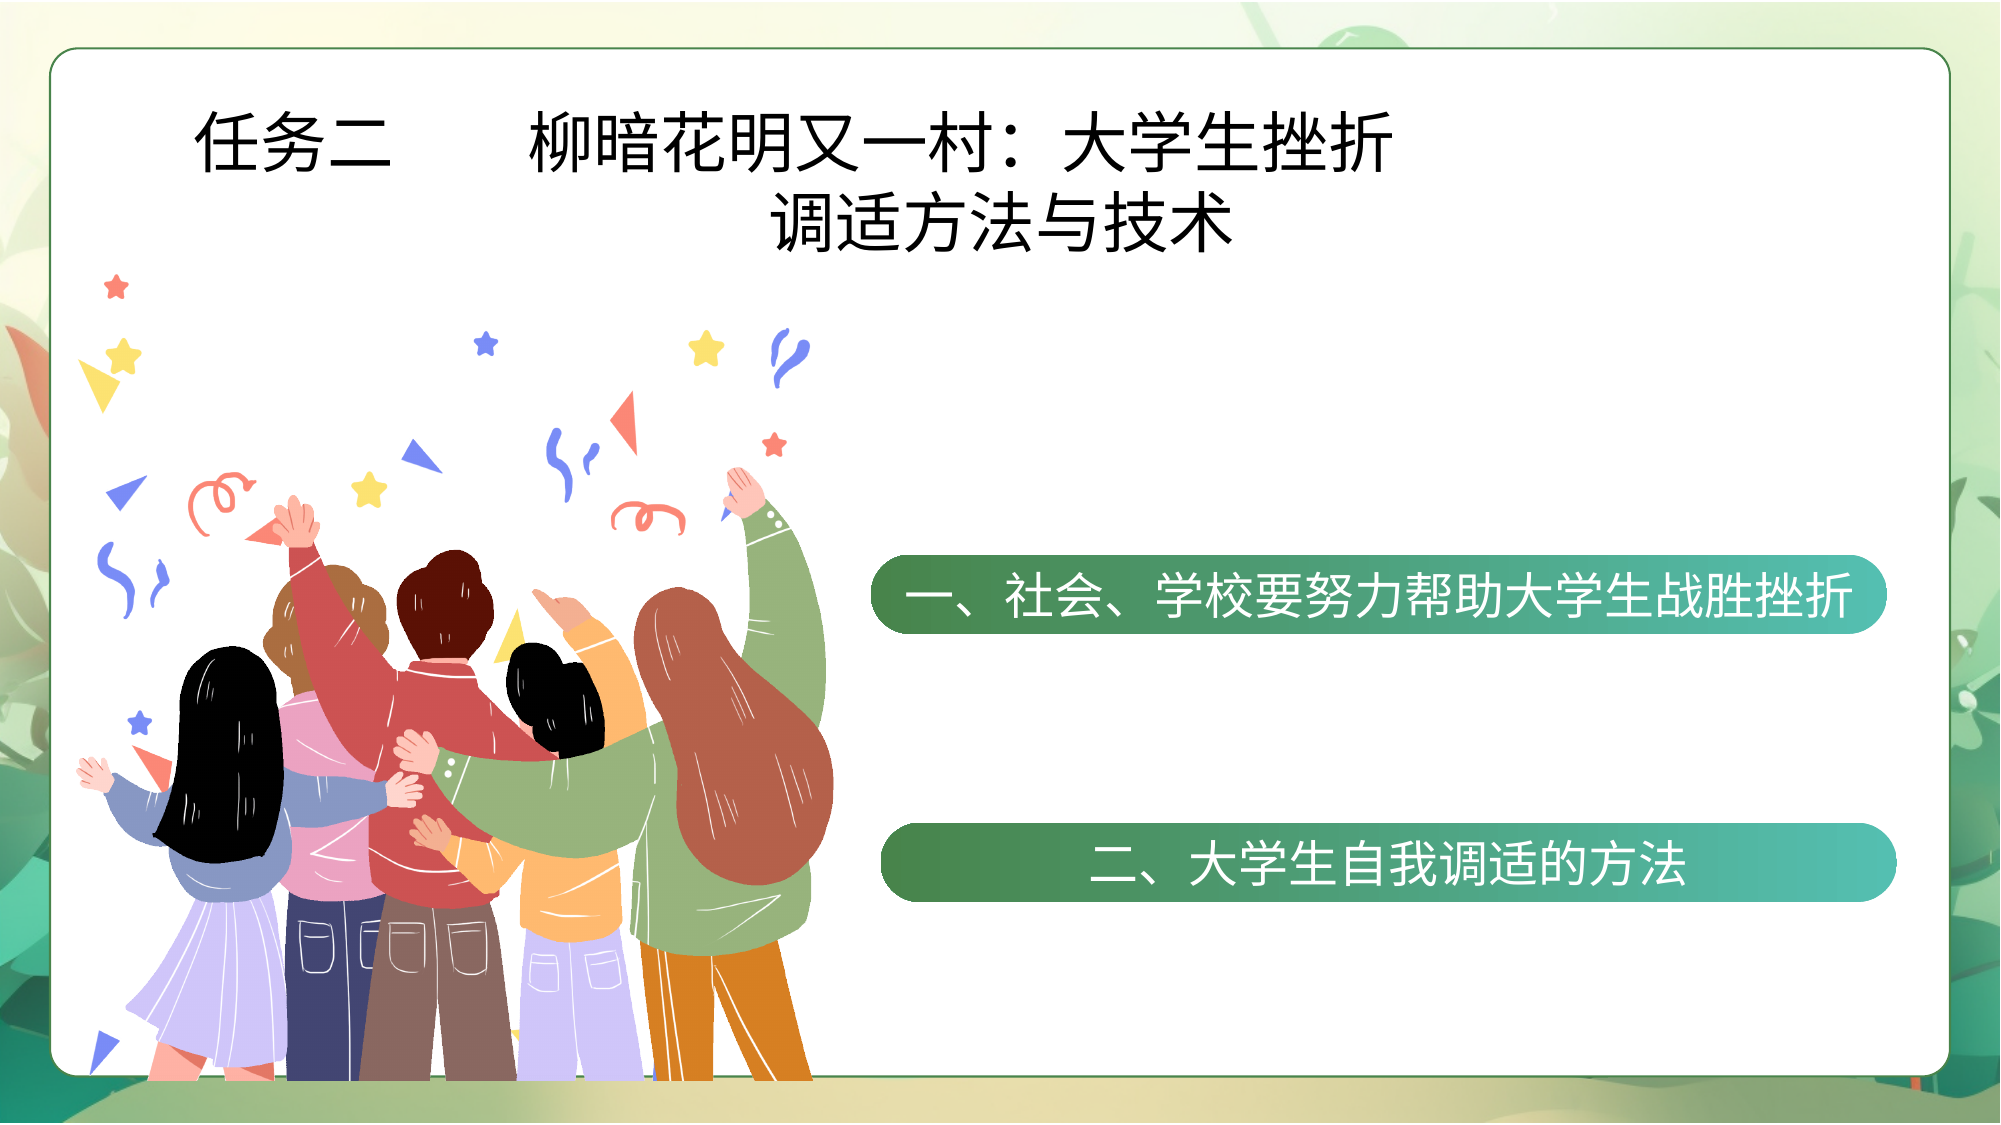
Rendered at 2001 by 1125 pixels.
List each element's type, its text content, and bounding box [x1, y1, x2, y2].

text_box 二、大学生自我调适的方法 [879, 821, 1899, 904]
text_box 任务二 柳暗花明又一村：大学生挫折 调适方法与技术 [169, 93, 1835, 269]
picture [0, 2, 2000, 1123]
text_box 一、社会、学校要努力帮助大学生战胜挫折 [869, 553, 1889, 635]
